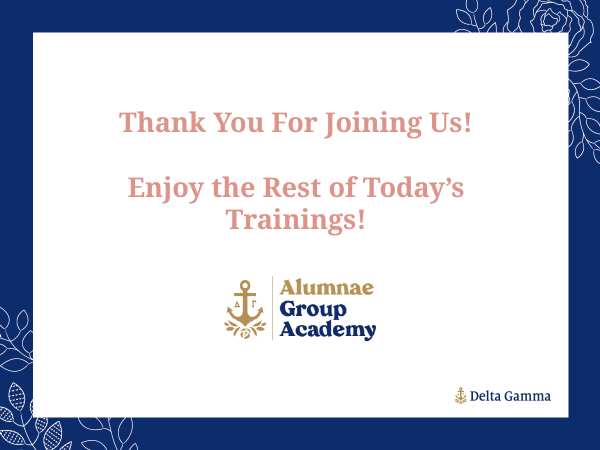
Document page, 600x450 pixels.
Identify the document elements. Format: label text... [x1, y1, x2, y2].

text_box [115, 329, 427, 396]
picture [0, 0, 600, 450]
text_box Thank You For Joining Us! Enjoy the Rest of Today’s Trainings! [54, 90, 538, 250]
